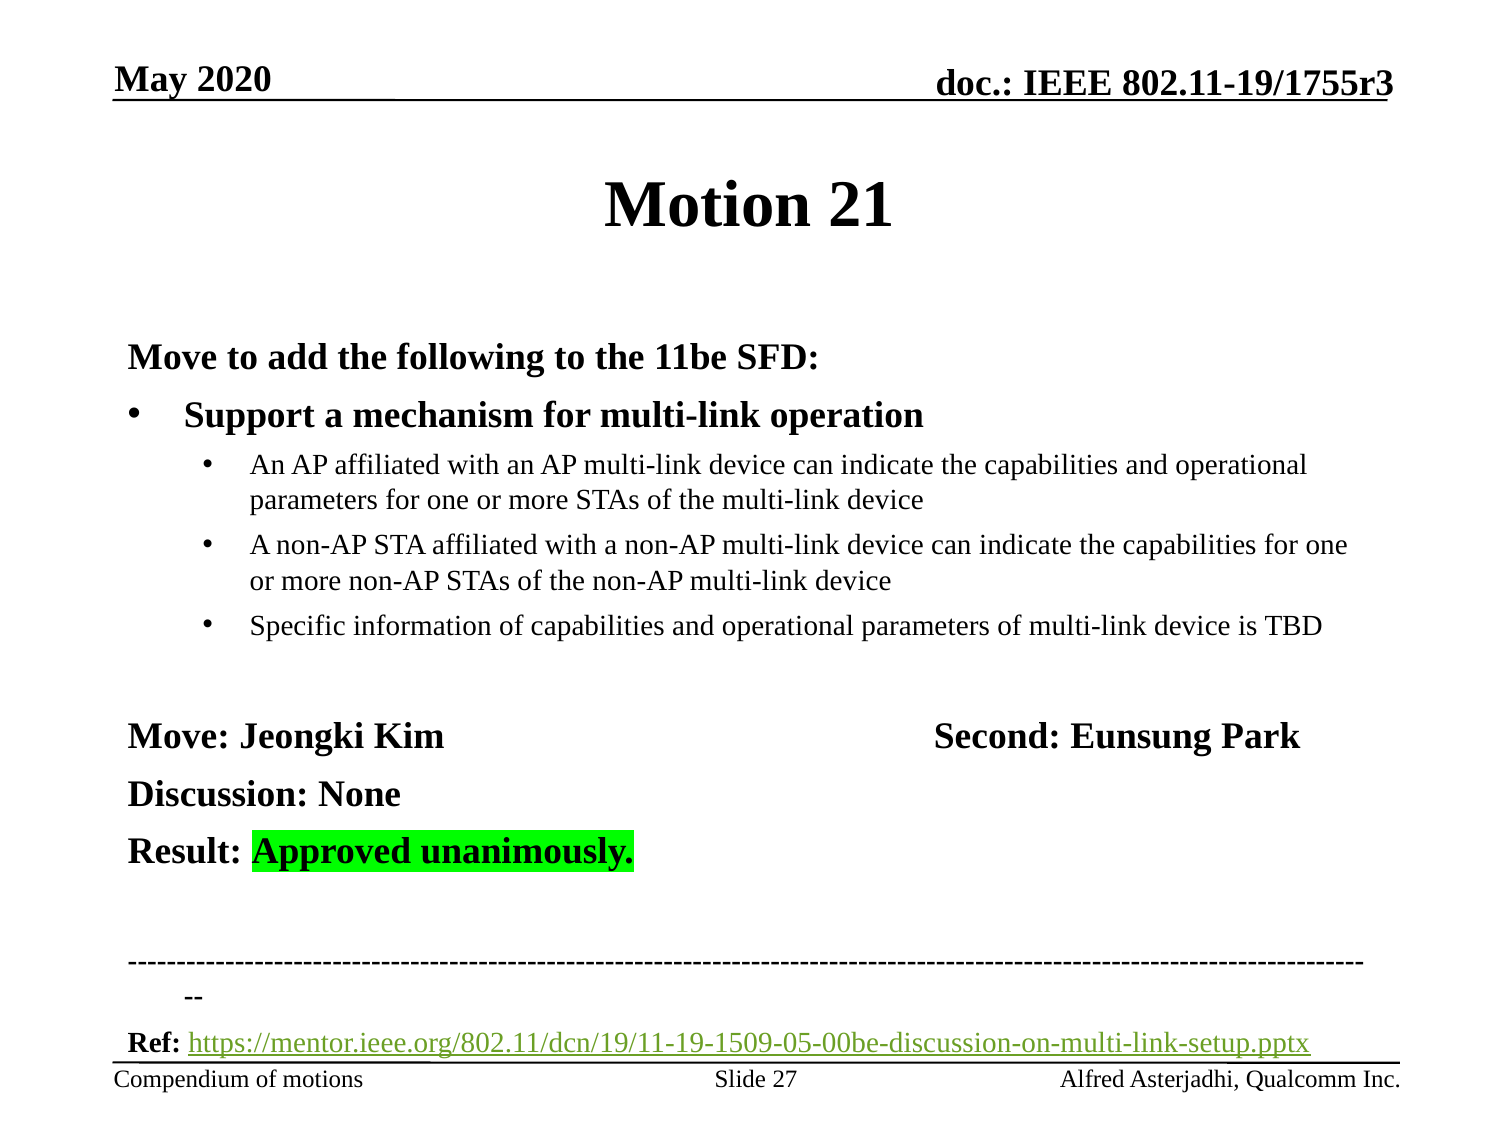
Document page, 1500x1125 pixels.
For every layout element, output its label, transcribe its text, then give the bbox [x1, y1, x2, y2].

slide_number Slide 27 [712, 1061, 800, 1123]
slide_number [114, 54, 423, 100]
footer Alfred Asterjadhi, Qualcomm Inc. [878, 1061, 1402, 1093]
list Move to add the following to the 11be SFD: Support a mechanism for multi-link operation An AP affiliated with an AP multi-link device can indicate the capabilities and operational parameters for one or more STAs of the multi-link device A non-AP STA affiliated with a non-AP multi-link device can indicate the capabilities for one or more non-AP STAs of the non-AP multi-link device Specific information of capabilities and operational parameters of multi-link device is TBD Move: Jeongki Kim Second: Eunsung Park Discussion: None Result: Approved unanimously. --------------------------------------------------------------------------------------------------------------------------------- Ref: https://mentor.ieee.org/802.11/dcn/19/11-19-1509-05-00be-discussion-on-multi-link-setup.pptx [112, 324, 1388, 1063]
title Motion 21 [112, 112, 1388, 288]
